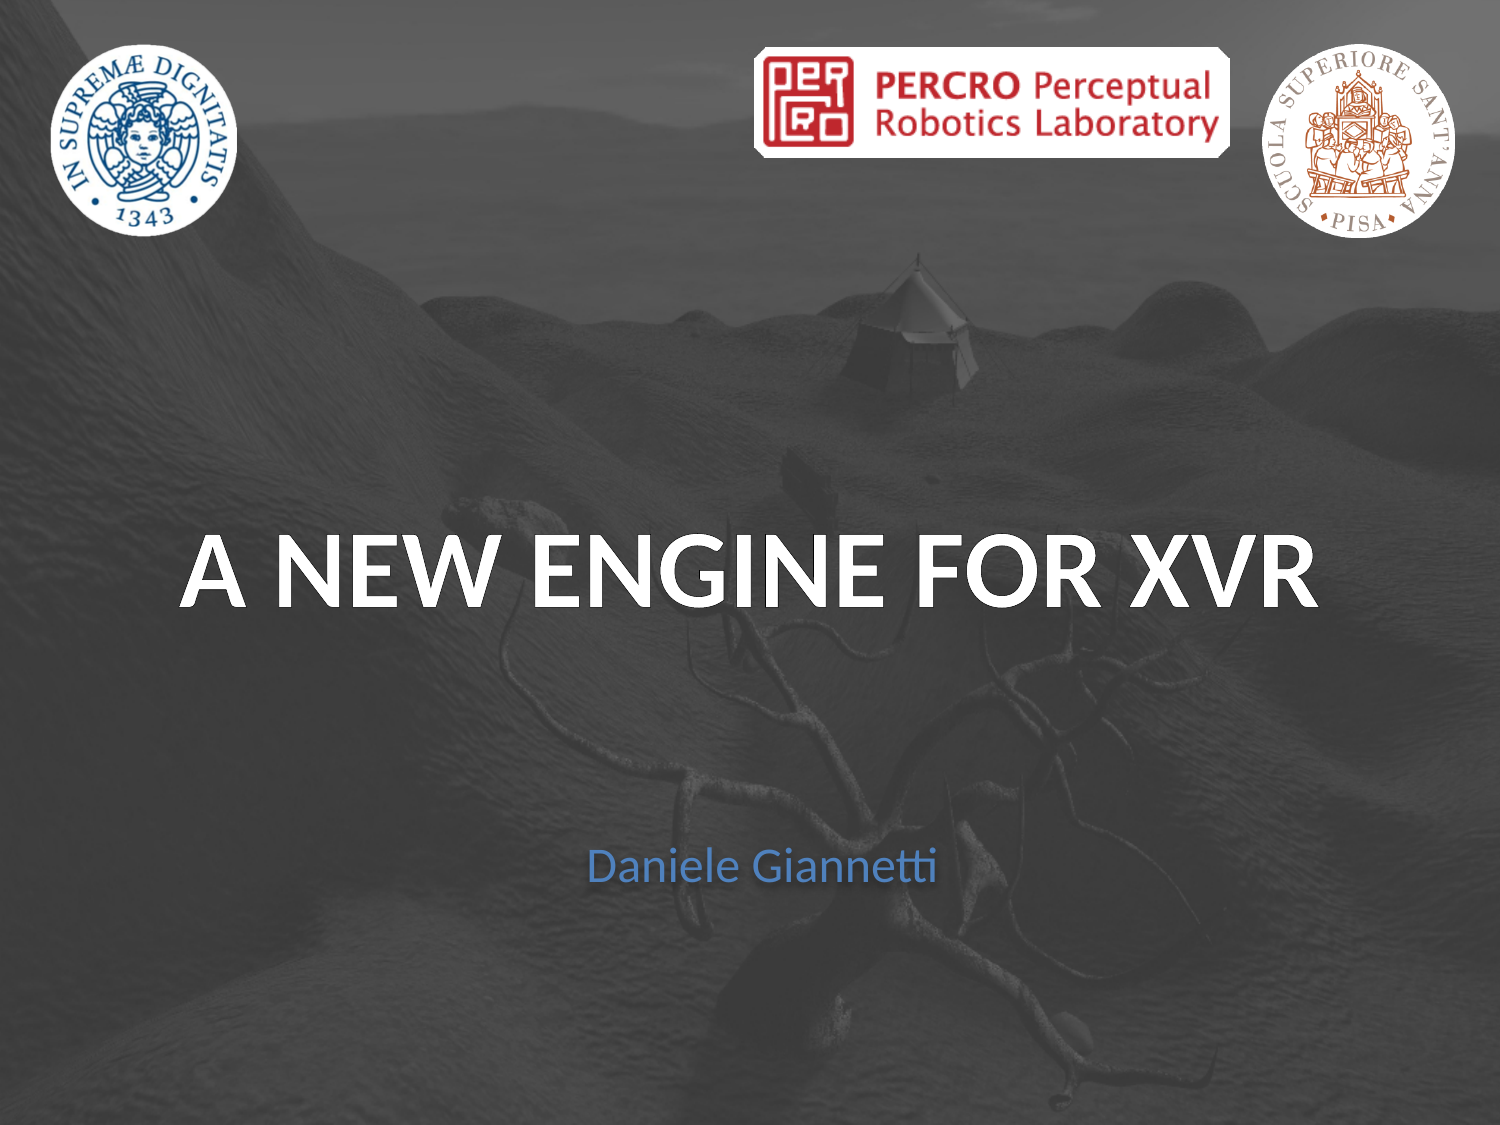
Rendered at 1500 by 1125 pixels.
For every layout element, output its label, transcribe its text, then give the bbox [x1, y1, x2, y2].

subtitle Daniele Giannetti [549, 825, 975, 900]
title A new Engine for XVR [112, 362, 1388, 763]
picture [0, 0, 1500, 1125]
